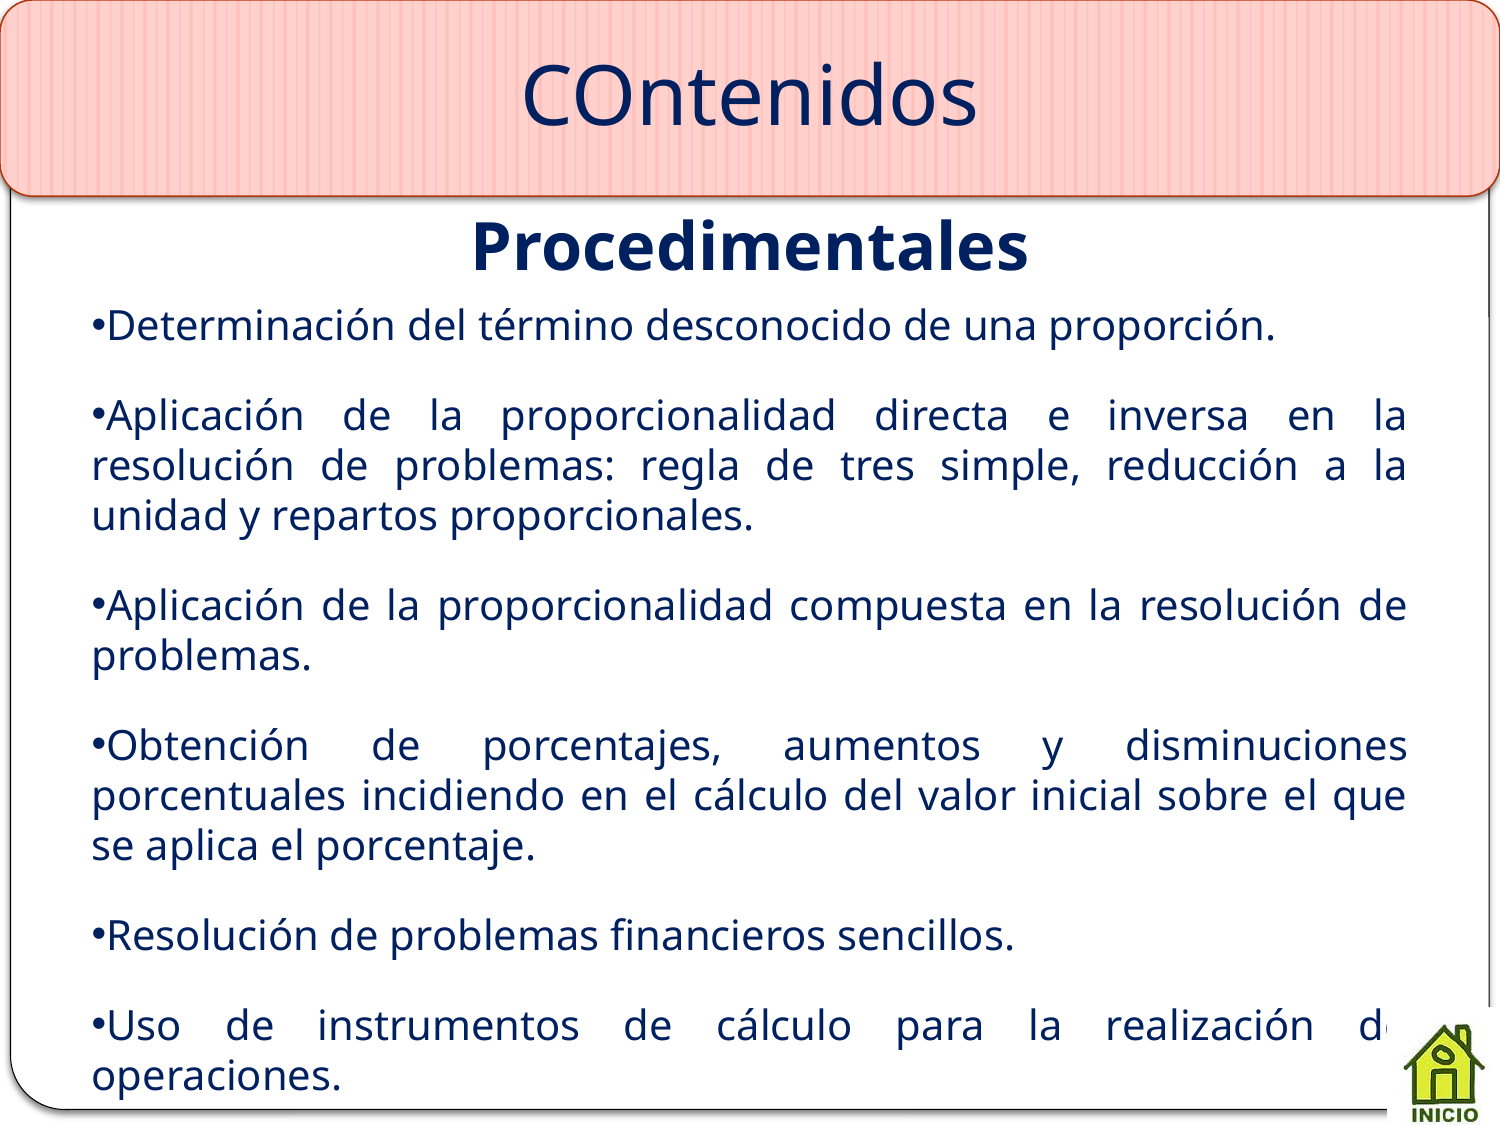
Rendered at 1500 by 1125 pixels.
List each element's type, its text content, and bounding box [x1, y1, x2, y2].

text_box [0, 0, 1500, 197]
text_box Determinación del término desconocido de una proporción. Aplicación de la proporcionalidad directa e inversa en la resolución de problemas: regla de tres simple, reducción a la unidad y repartos proporcionales. Aplicación de la proporcionalidad compuesta en la resolución de problemas. Obtención de porcentajes, aumentos y disminuciones porcentuales incidiendo en el cálculo del valor inicial sobre el que se aplica el porcentaje. Resolución de problemas financieros sencillos. Uso de instrumentos de cálculo para la realización de operaciones. [76, 291, 1424, 1125]
picture [1387, 1007, 1500, 1125]
text_box Procedimentales [0, 204, 1500, 291]
